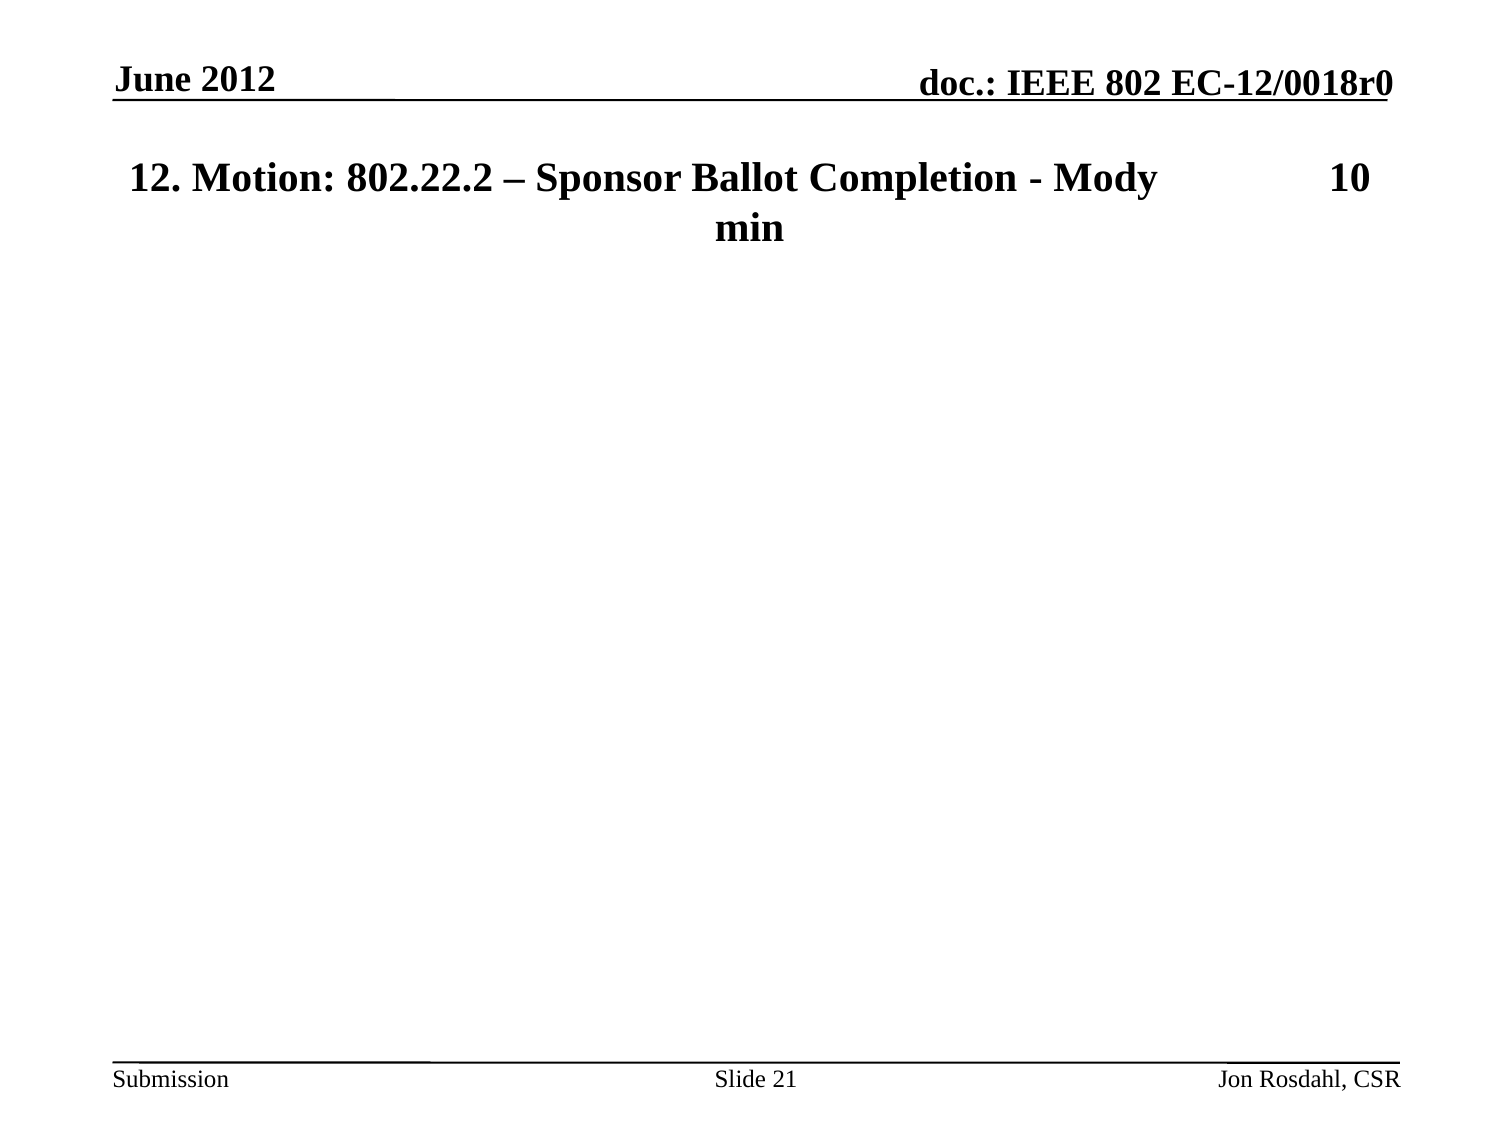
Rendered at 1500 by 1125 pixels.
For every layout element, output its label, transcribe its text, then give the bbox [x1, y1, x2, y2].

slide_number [114, 54, 423, 100]
footer Jon Rosdahl, CSR [878, 1061, 1402, 1093]
title 12. Motion: 802.22.2 – Sponsor Ballot Completion - Mody 10 min [112, 112, 1388, 288]
slide_number Slide 21 [712, 1061, 800, 1123]
